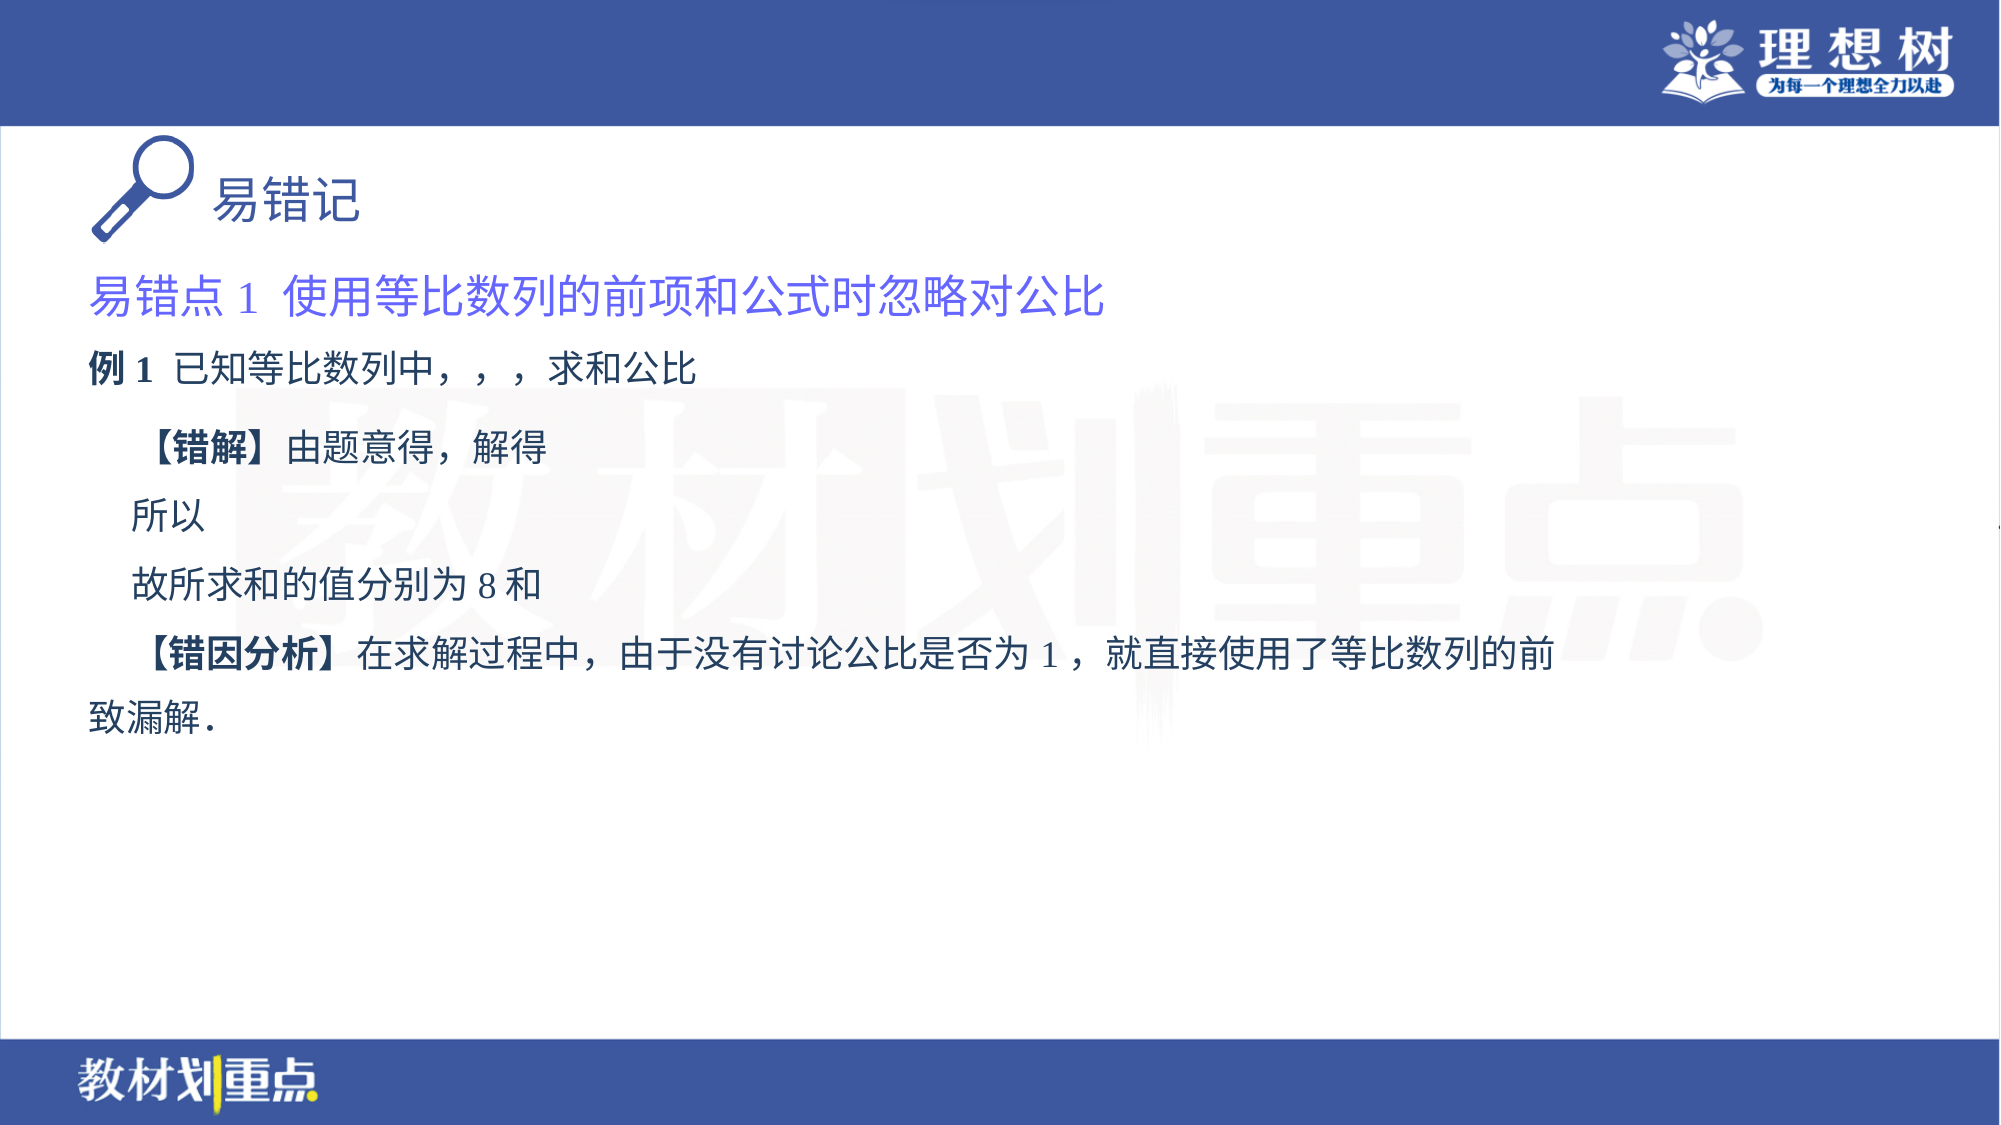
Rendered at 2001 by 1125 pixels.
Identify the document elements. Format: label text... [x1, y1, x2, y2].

text_box 易错记 [211, 155, 507, 241]
picture [0, 0, 2000, 1125]
